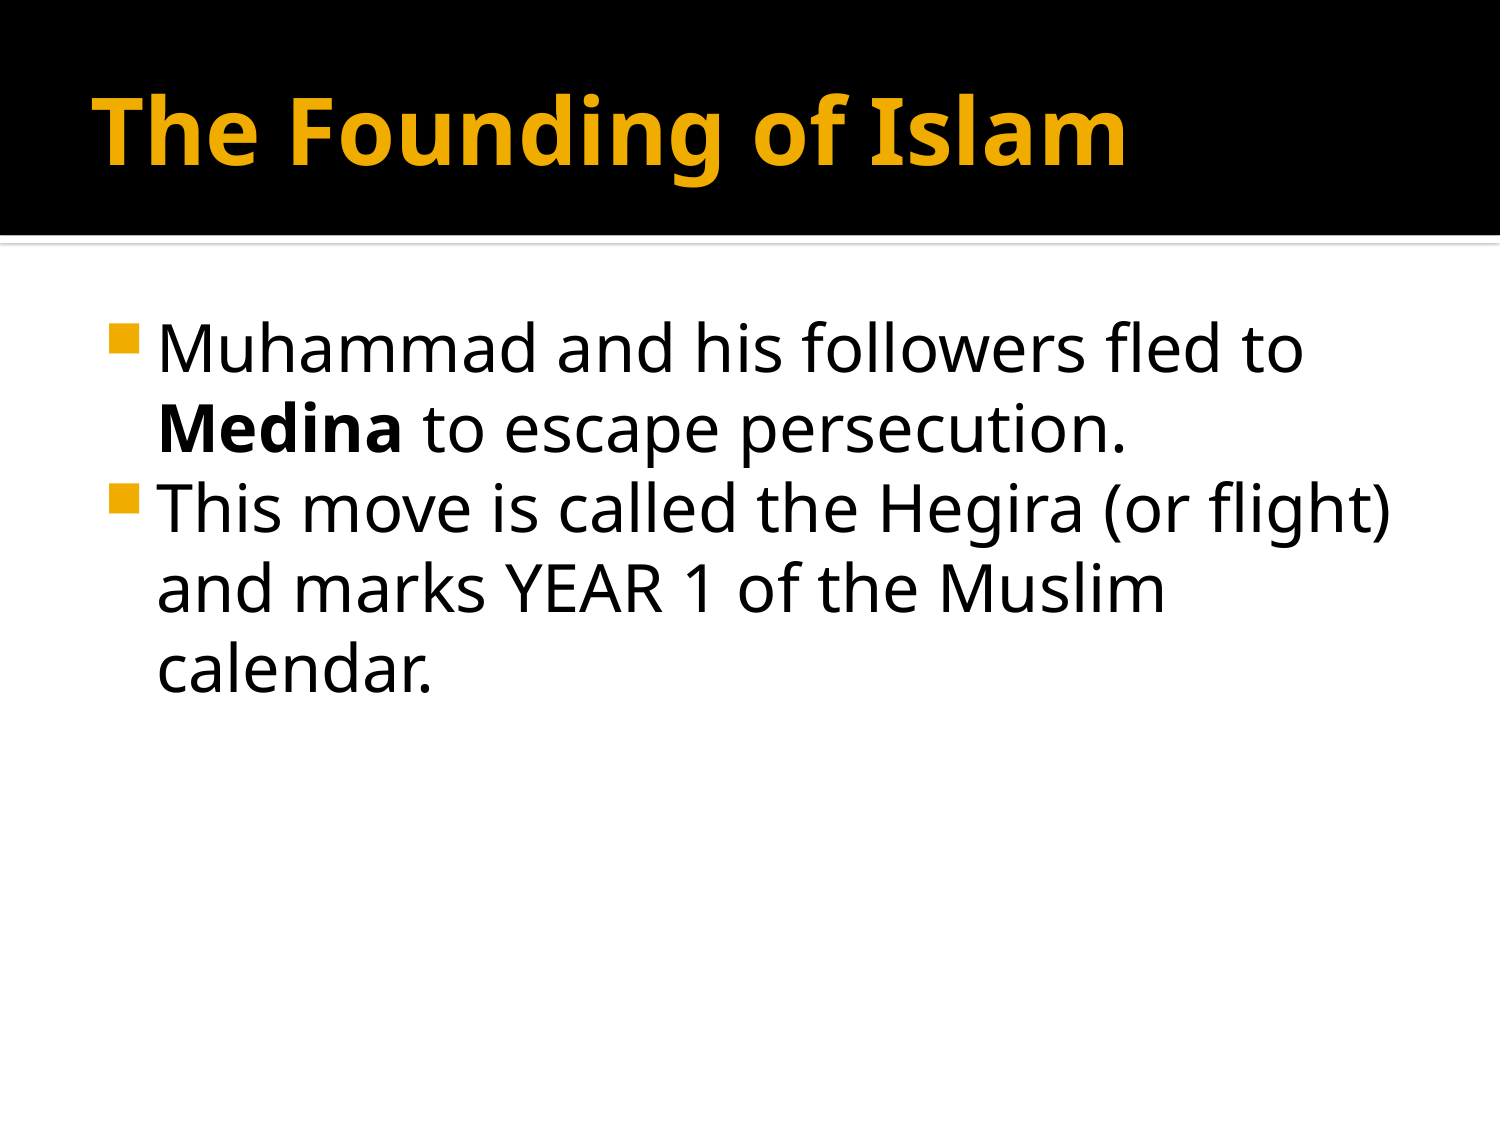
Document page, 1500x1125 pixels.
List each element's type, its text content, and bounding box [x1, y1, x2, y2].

title The Founding of Islam [75, 25, 1425, 231]
list Muhammad and his followers fled to Medina to escape persecution. This move is called the Hegira (or flight) and marks YEAR 1 of the Muslim calendar. [75, 291, 1425, 1050]
